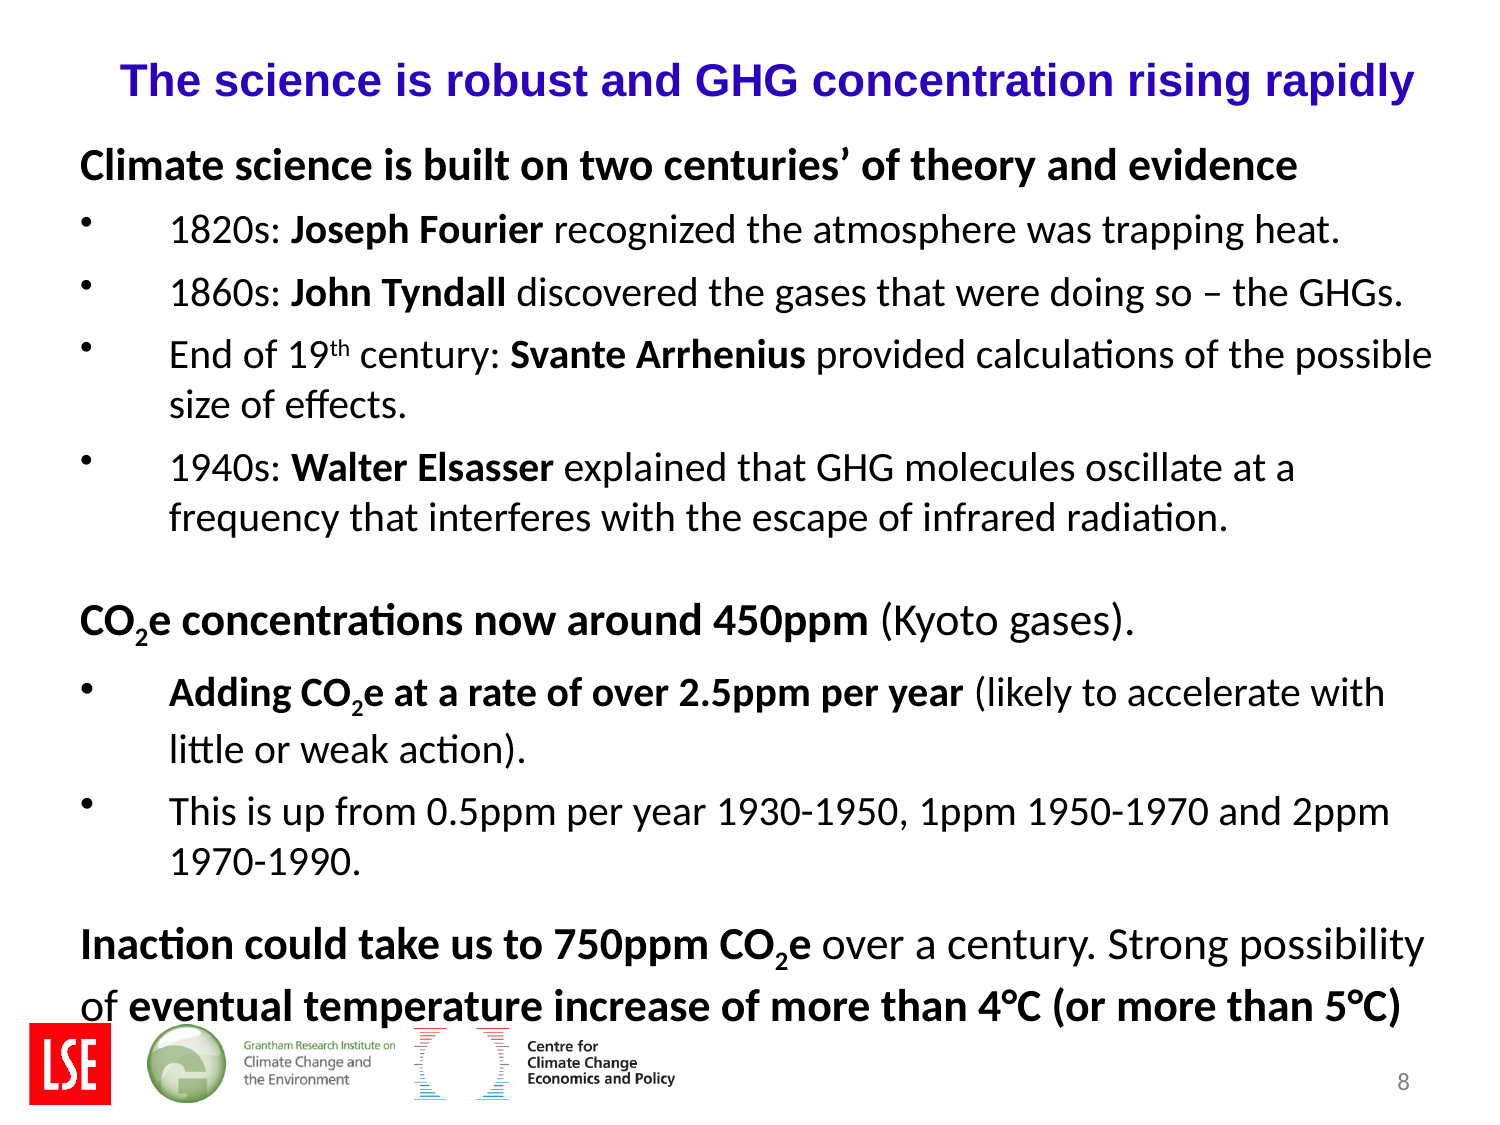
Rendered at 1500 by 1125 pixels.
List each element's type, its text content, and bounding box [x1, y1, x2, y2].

title The science is robust and GHG concentration rising rapidly [53, 31, 1483, 126]
list Climate science is built on two centuries’ of theory and evidence 1820s: Joseph Fourier recognized the atmosphere was trapping heat. 1860s: John Tyndall discovered the gases that were doing so – the GHGs. End of 19th century: Svante Arrhenius provided calculations of the possible size of effects. 1940s: Walter Elsasser explained that GHG molecules oscillate at a frequency that interferes with the escape of infrared radiation. CO2e concentrations now around 450ppm (Kyoto gases). Adding CO2e at a rate of over 2.5ppm per year (likely to accelerate with little or weak action). This is up from 0.5ppm per year 1930-1950, 1ppm 1950-1970 and 2ppm 1970-1990. Inaction could take us to 750ppm CO2e over a century. Strong possibility of eventual temperature increase of more than 4°C (or more than 5°C) [64, 126, 1483, 1013]
picture [414, 1028, 675, 1100]
picture [147, 1024, 395, 1103]
